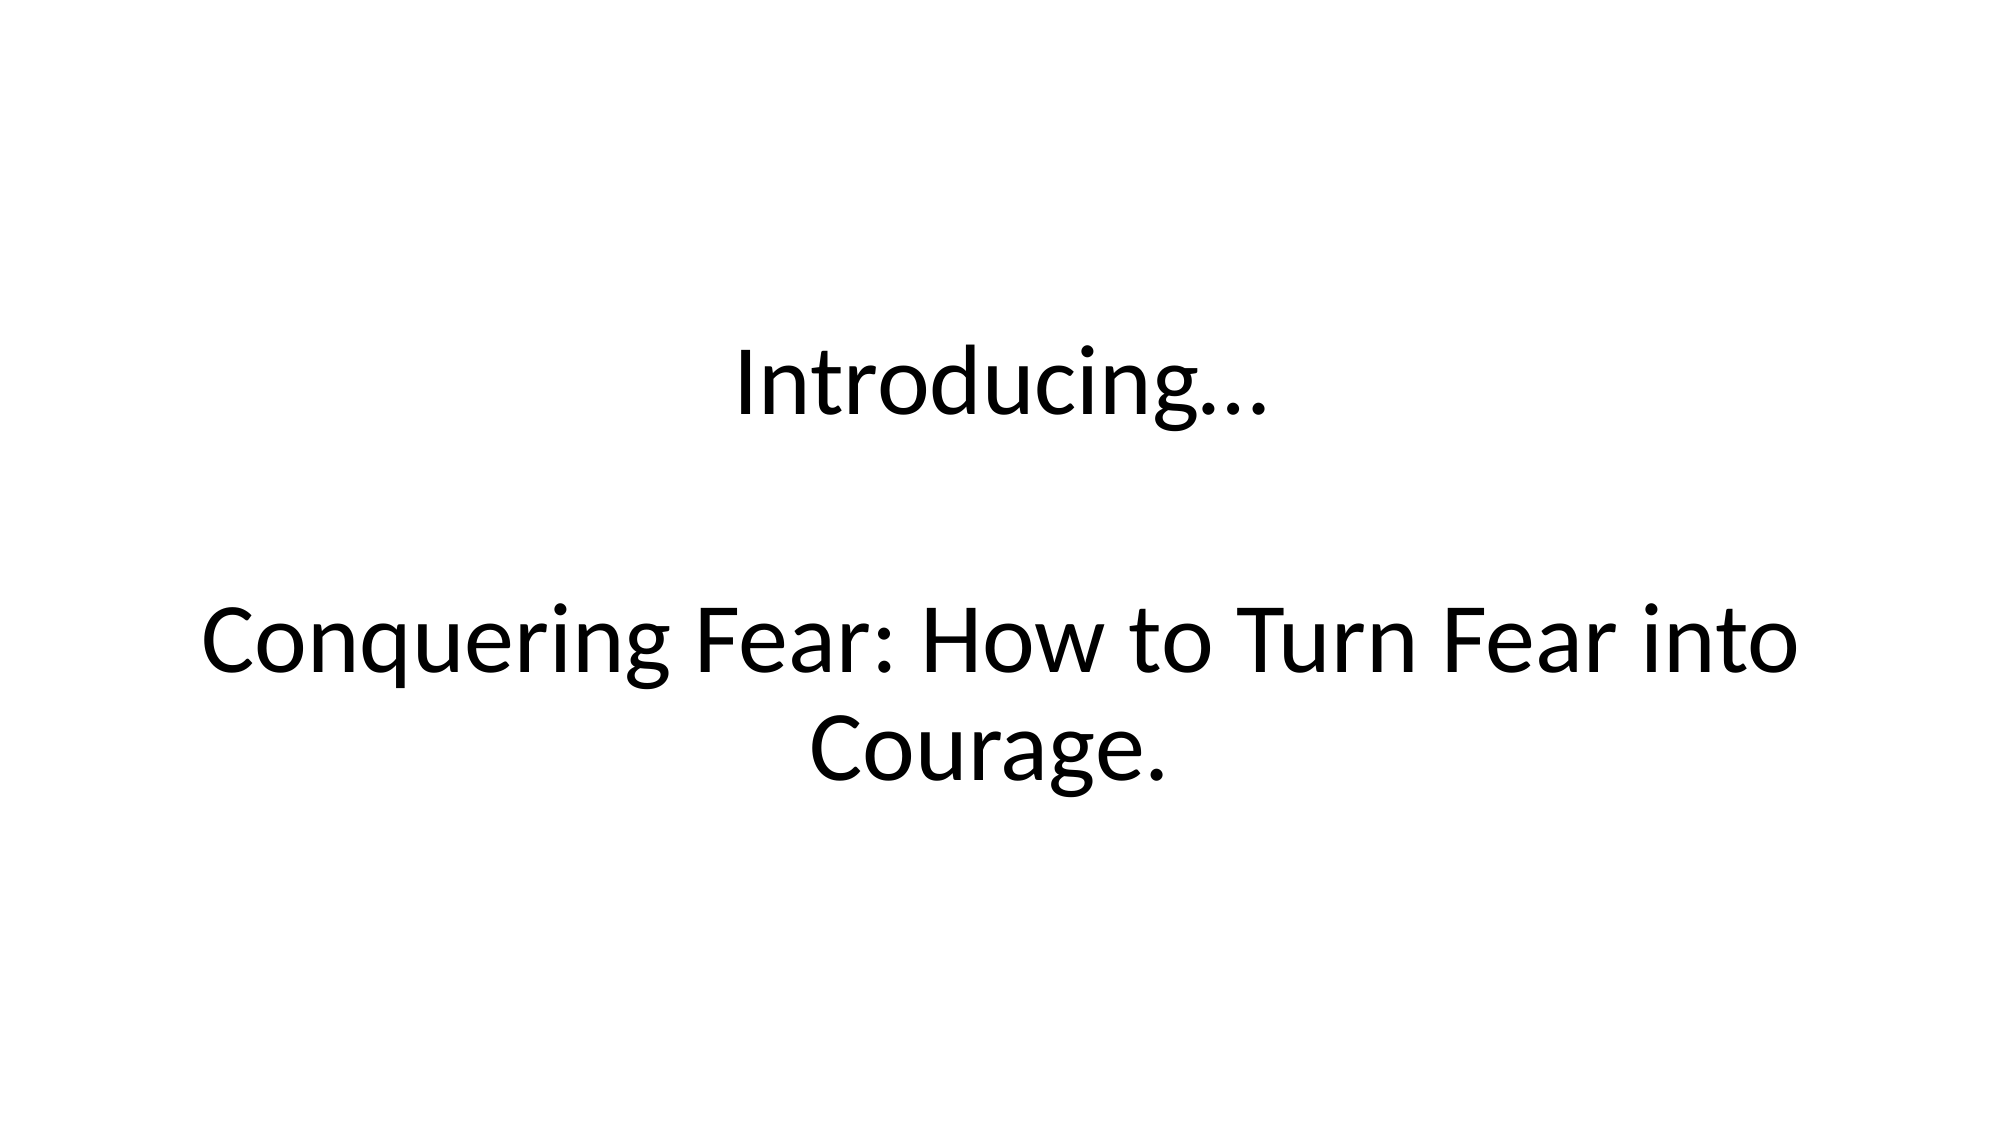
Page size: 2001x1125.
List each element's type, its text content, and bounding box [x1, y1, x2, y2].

list Introducing… Conquering Fear: How to Turn Fear into Courage. [138, 321, 1864, 905]
